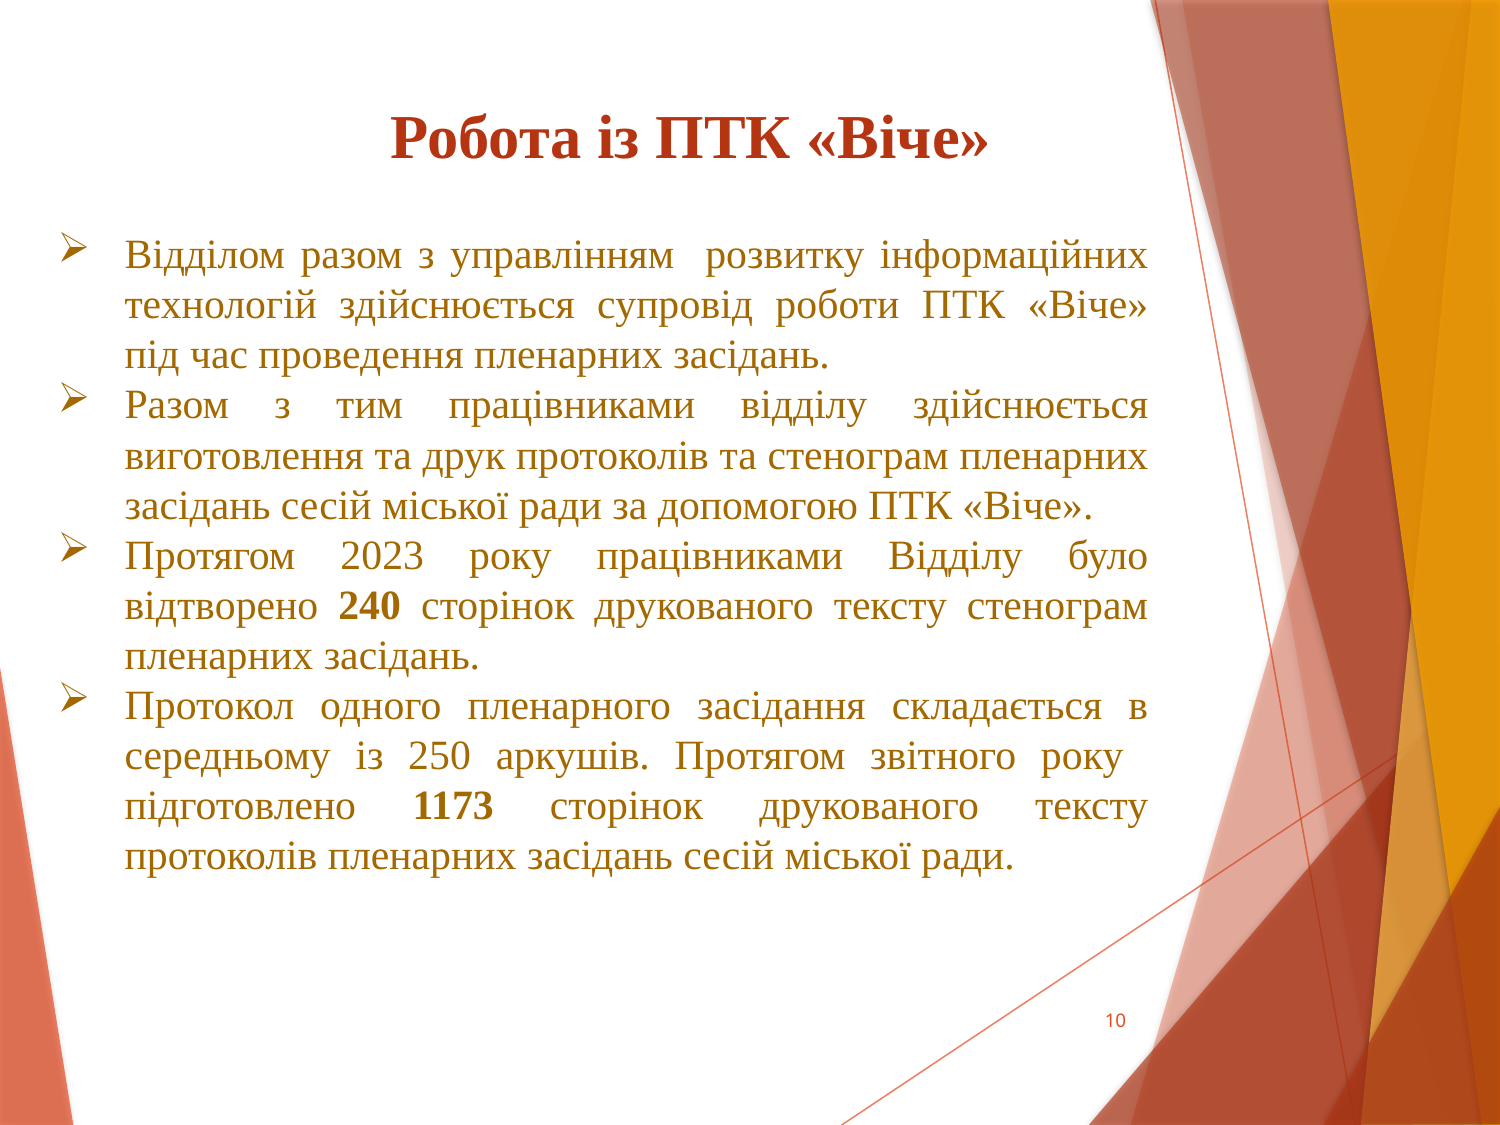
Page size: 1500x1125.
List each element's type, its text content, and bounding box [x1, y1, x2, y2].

text_box Робота із ПТК «Віче» [35, 88, 1347, 179]
text_box Відділом разом з управлінням розвитку інформаційних технологій здійснюється супровід роботи ПТК «Віче» під час проведення пленарних засідань. Разом з тим працівниками відділу здійснюється виготовлення та друк протоколів та стенограм пленарних засідань сесій міської ради за допомогою ПТК «Віче». Протягом 2023 року працівниками Відділу було відтворено 240 сторінок друкованого тексту стенограм пленарних засідань. Протокол одного пленарного засідання складається в середньому із 250 аркушів. Протягом звітного року підготовлено 1173 сторінок друкованого тексту протоколів пленарних засідань сесій міської ради. [35, 219, 1164, 945]
text_box [1164, 420, 1447, 841]
slide_number 10 [1057, 991, 1142, 1051]
